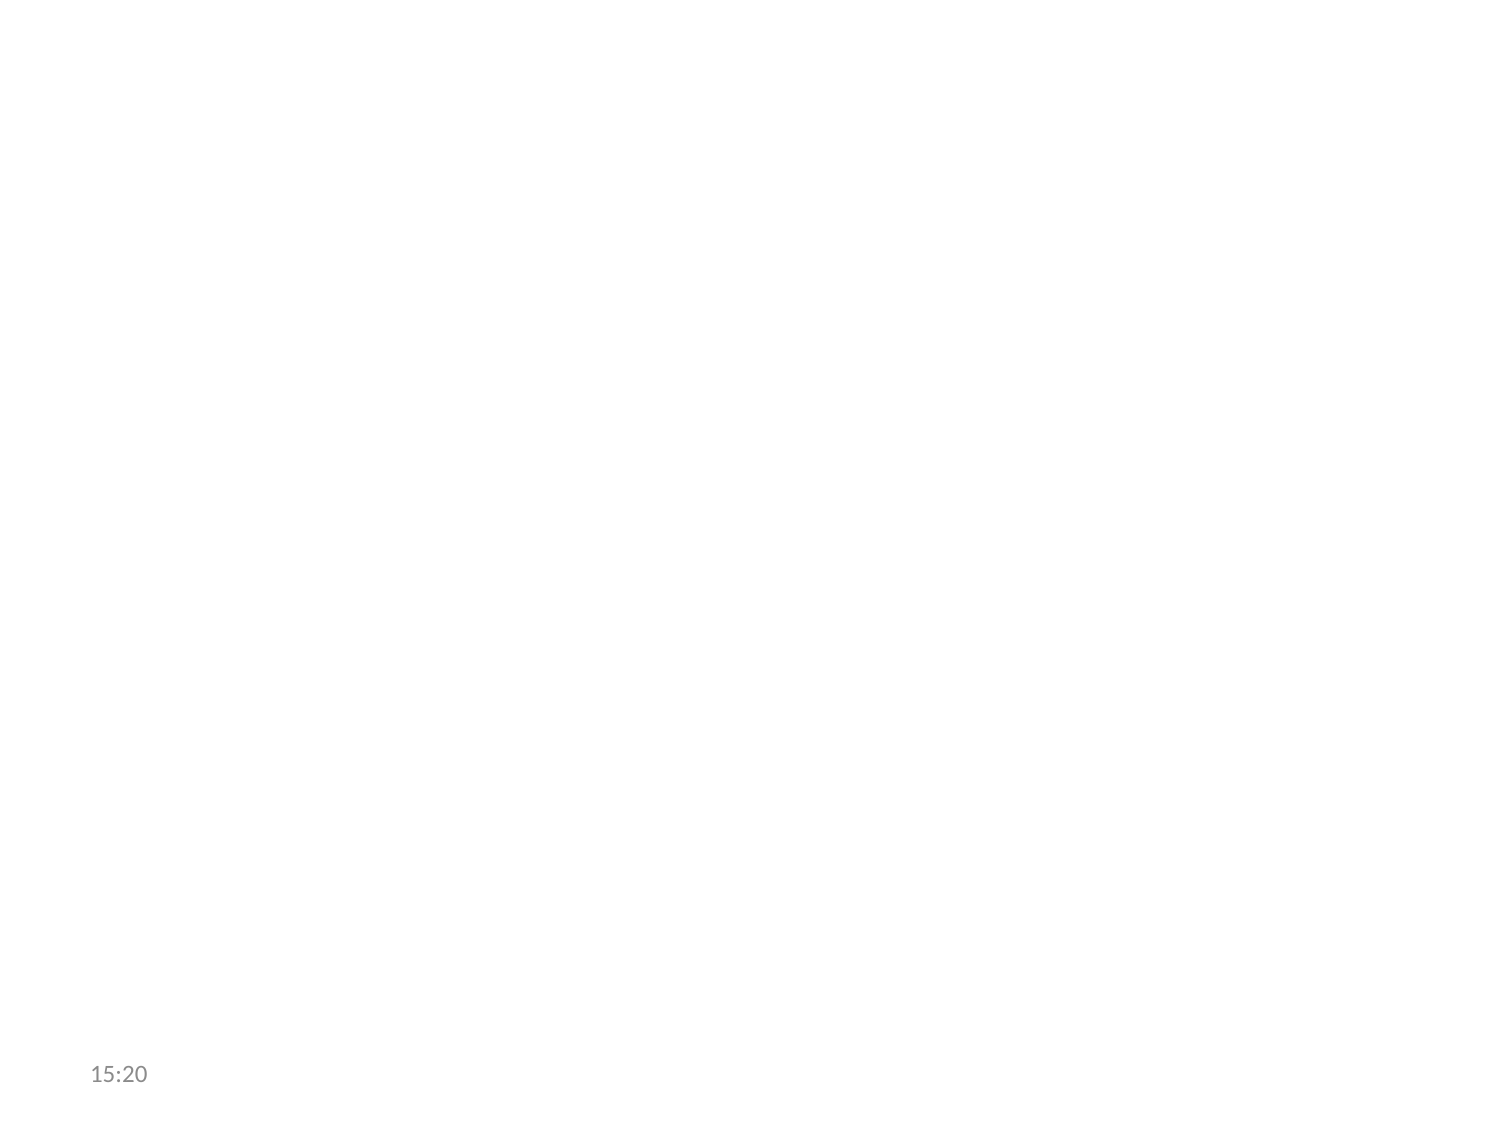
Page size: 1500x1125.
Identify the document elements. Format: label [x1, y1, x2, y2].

slide_number [75, 1042, 425, 1103]
